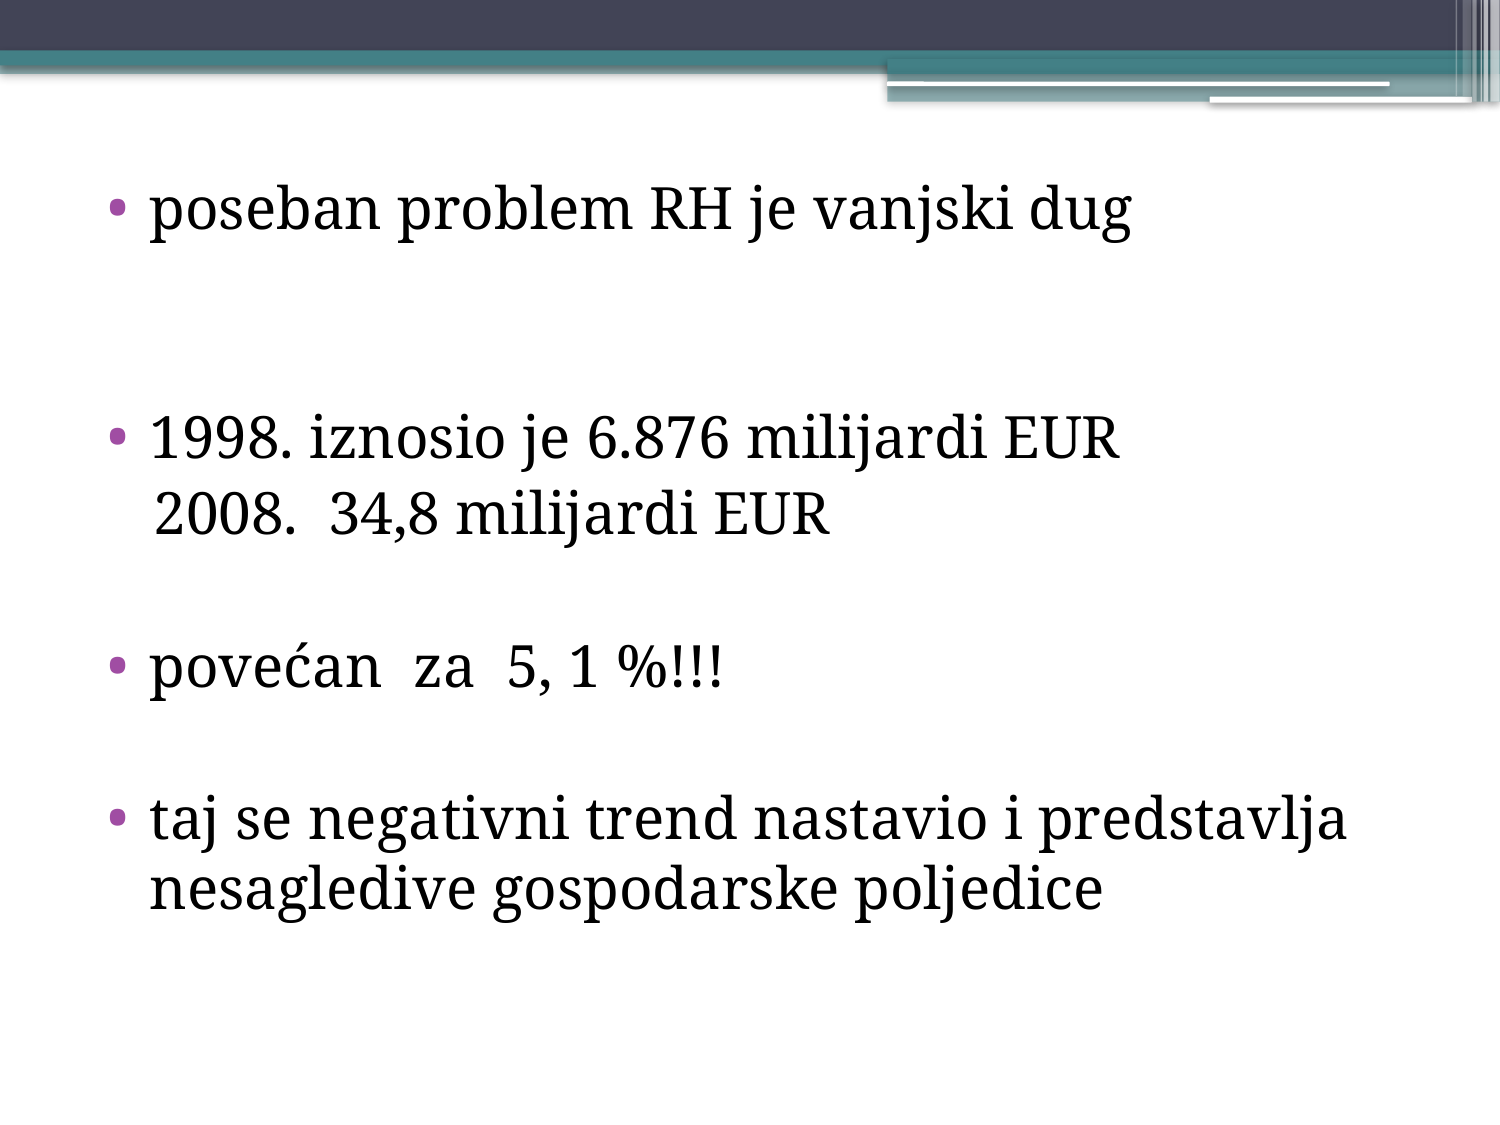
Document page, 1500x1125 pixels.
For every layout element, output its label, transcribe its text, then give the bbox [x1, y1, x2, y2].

list poseban problem RH je vanjski dug 1998. iznosio je 6.876 milijardi EUR 2008. 34,8 milijardi EUR povećan za 5, 1 %!!! taj se negativni trend nastavio i predstavlja nesagledive gospodarske poljedice [75, 164, 1425, 1079]
